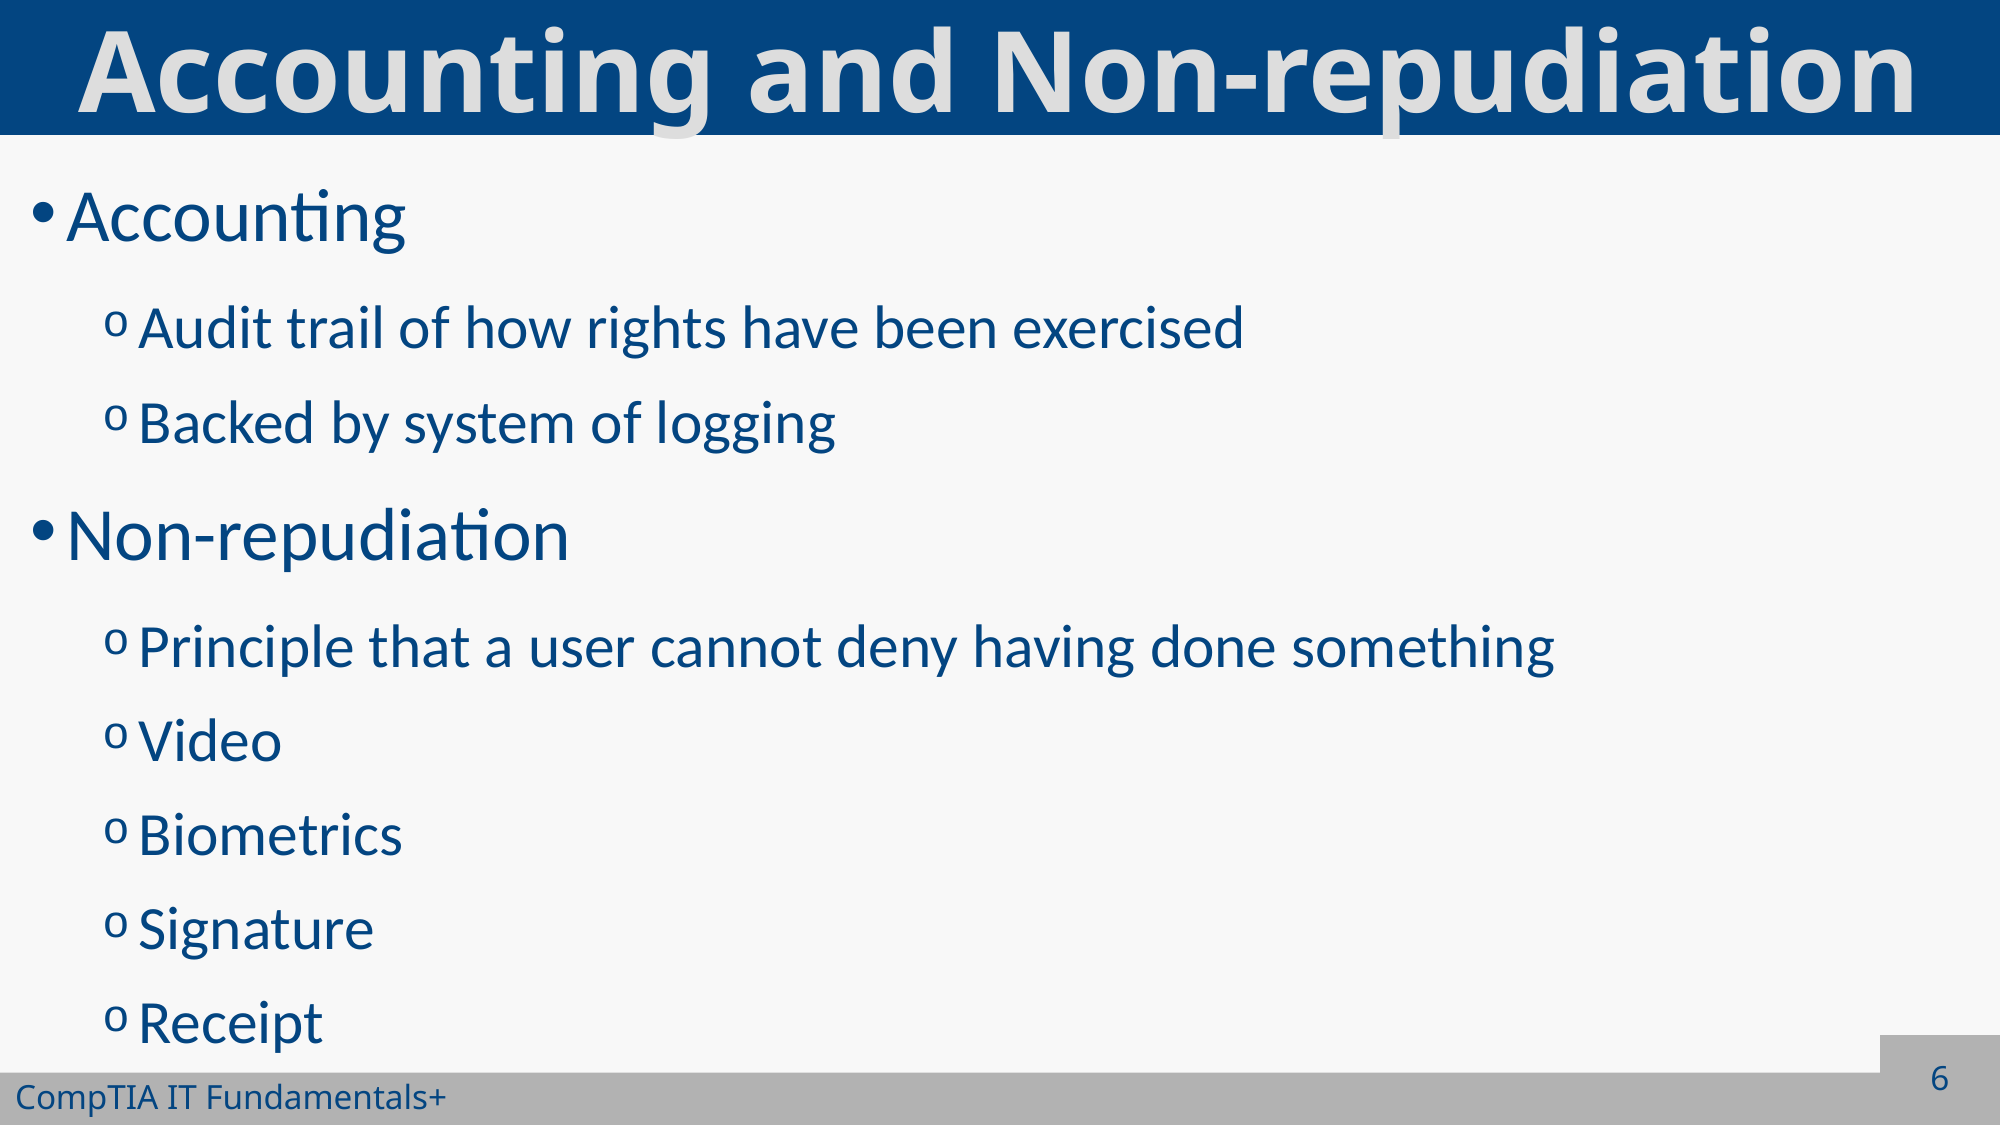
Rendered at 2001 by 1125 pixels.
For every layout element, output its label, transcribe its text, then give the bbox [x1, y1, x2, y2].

footer CompTIA IT Fundamentals+ [0, 1072, 1880, 1125]
list Accounting Audit trail of how rights have been exercised Backed by system of logging Non-repudiation Principle that a user cannot deny having done something Video Biometrics Signature Receipt [15, 149, 1980, 1065]
title Accounting and Non-repudiation [0, 0, 2000, 135]
slide_number 6 [1880, 1035, 2000, 1125]
